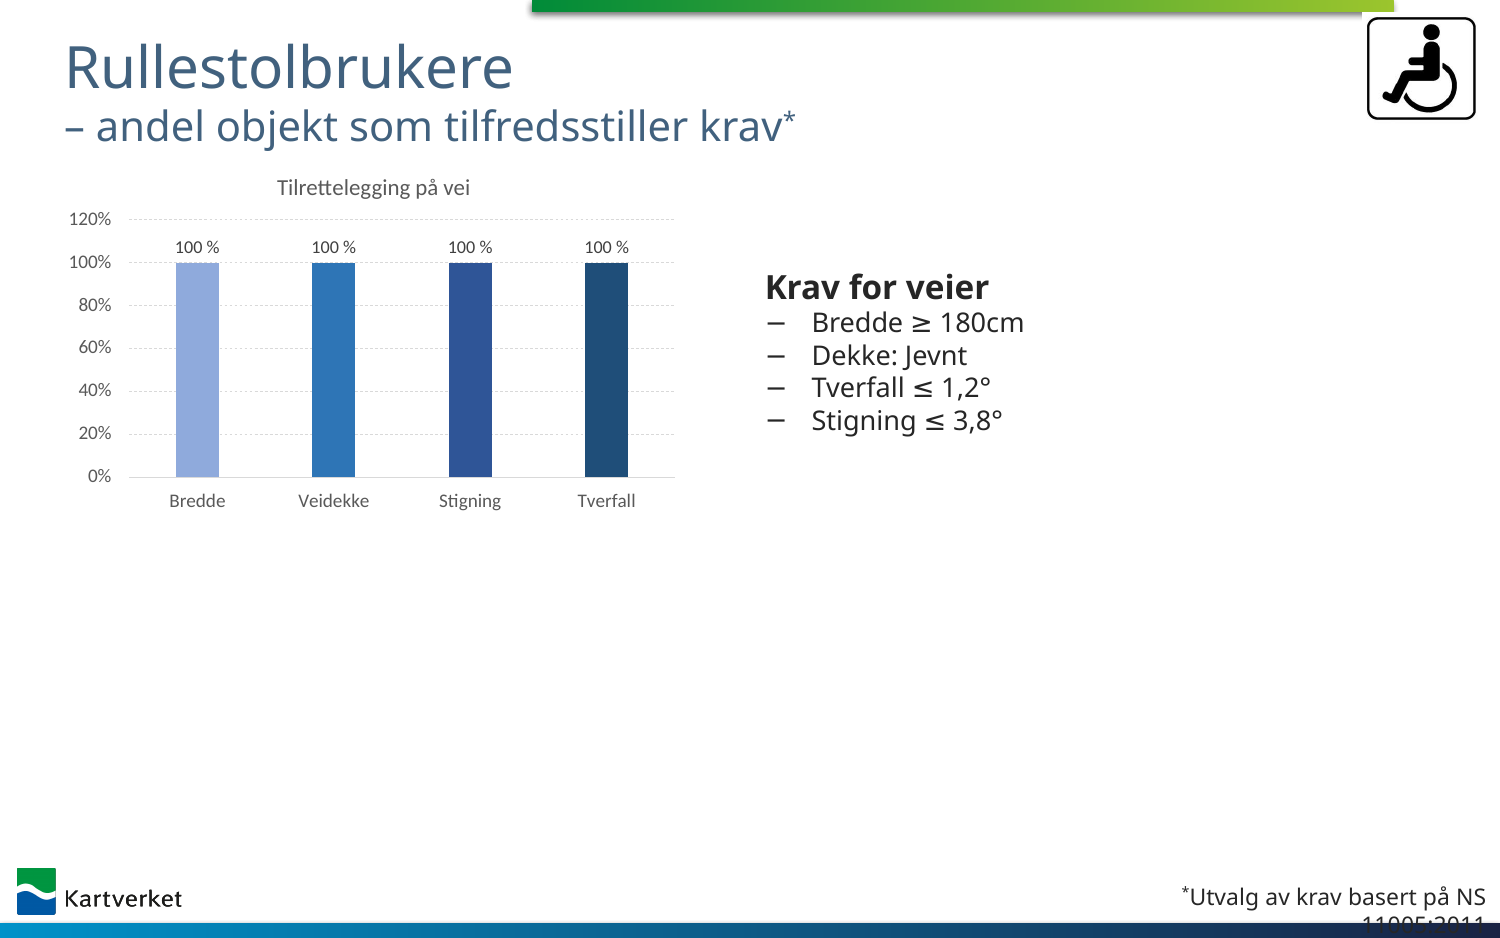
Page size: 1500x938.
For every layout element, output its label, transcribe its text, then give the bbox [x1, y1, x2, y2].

picture [1362, 12, 1481, 126]
picture [62, 166, 686, 519]
text_box *Utvalg av krav basert på NS 11005:2011 [1068, 873, 1500, 938]
text_box Krav for veier Bredde ≥ 180cm Dekke: Jevnt Tverfall ≤ 1,2° Stigning ≤ 3,8° [750, 258, 1234, 444]
text_box Rullestolbrukere – andel objekt som tilfredsstiller krav* [49, 25, 1431, 158]
